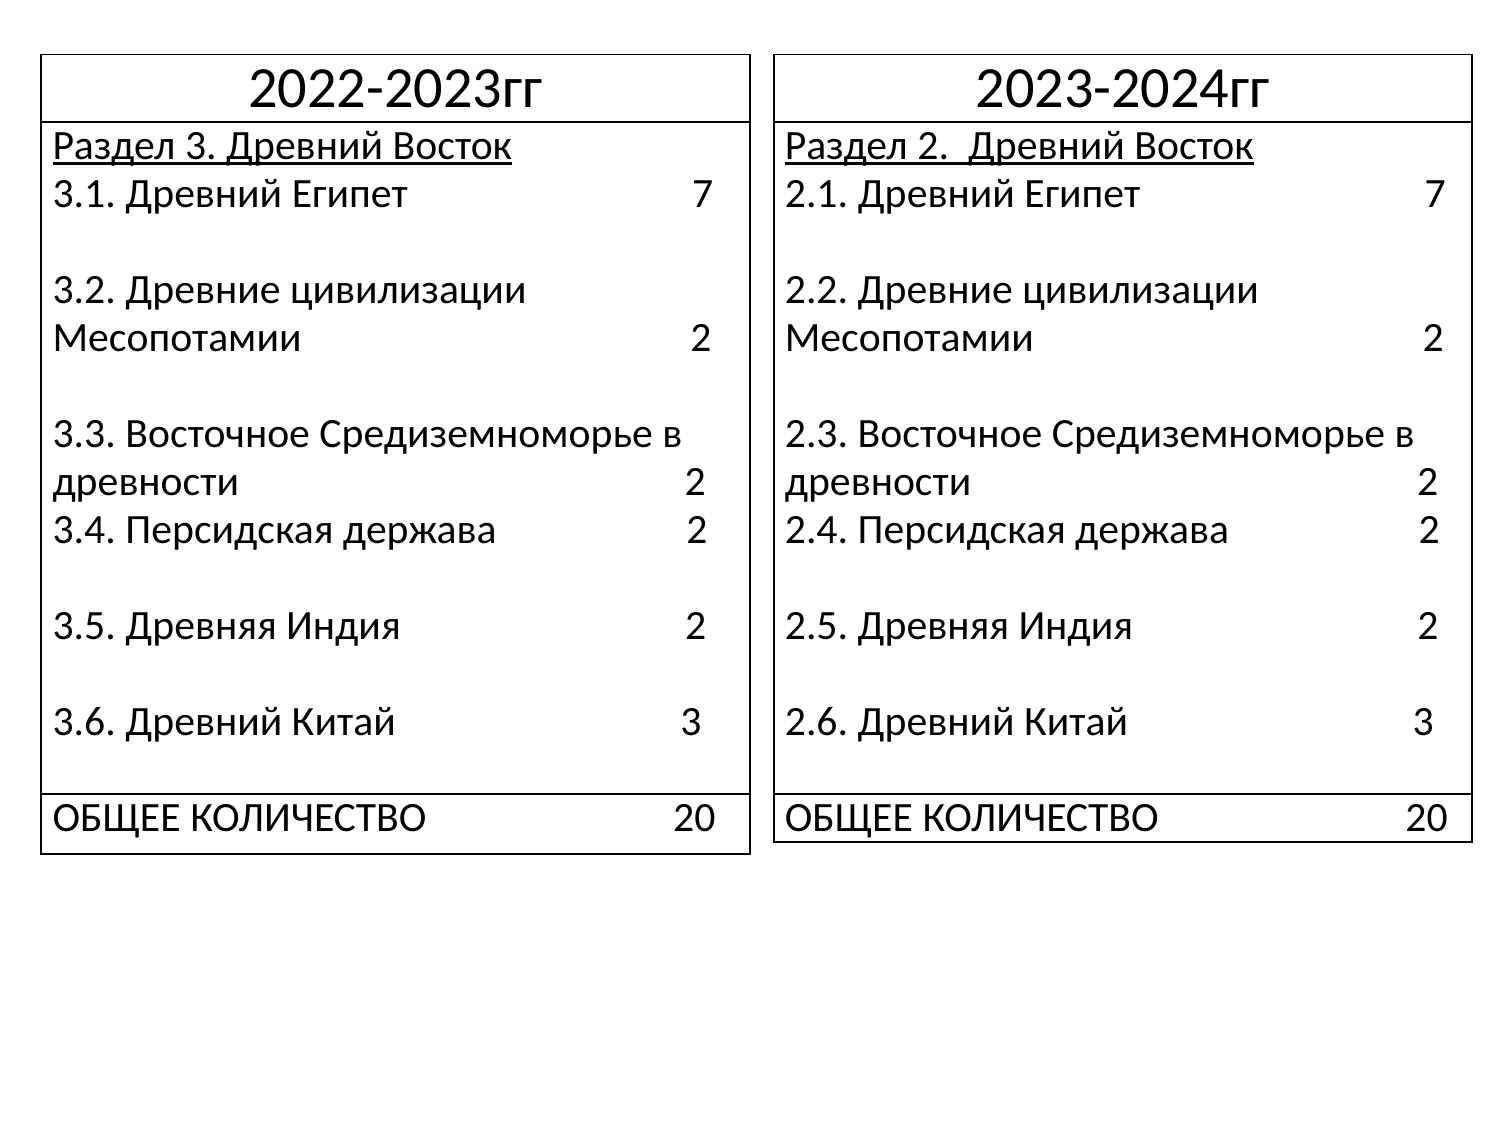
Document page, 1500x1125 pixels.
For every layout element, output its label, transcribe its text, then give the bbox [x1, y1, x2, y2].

table_cell Раздел 3. Древний Восток 3.1. Древний Египет 7 3.2. Древние цивилизации Месопотамии 2 3.3. Восточное Средиземноморье в древности 2 3.4. Персидская держава 2 3.5. Древняя Индия 2 3.6. Древний Китай 3 [42, 123, 749, 793]
table_cell Раздел 2. Древний Восток 2.1. Древний Египет 7 2.2. Древние цивилизации Месопотамии 2 2.3. Восточное Средиземноморье в древности 2 2.4. Персидская держава 2 2.5. Древняя Индия 2 2.6. Древний Китай 3 [775, 123, 1471, 793]
table_header 2023-2024гг [775, 55, 1471, 121]
table_cell ОБЩЕЕ КОЛИЧЕСТВО 20 [775, 795, 1471, 841]
table_cell ОБЩЕЕ КОЛИЧЕСТВО 20 [42, 795, 749, 853]
table_header 2022-2023гг [42, 55, 749, 121]
